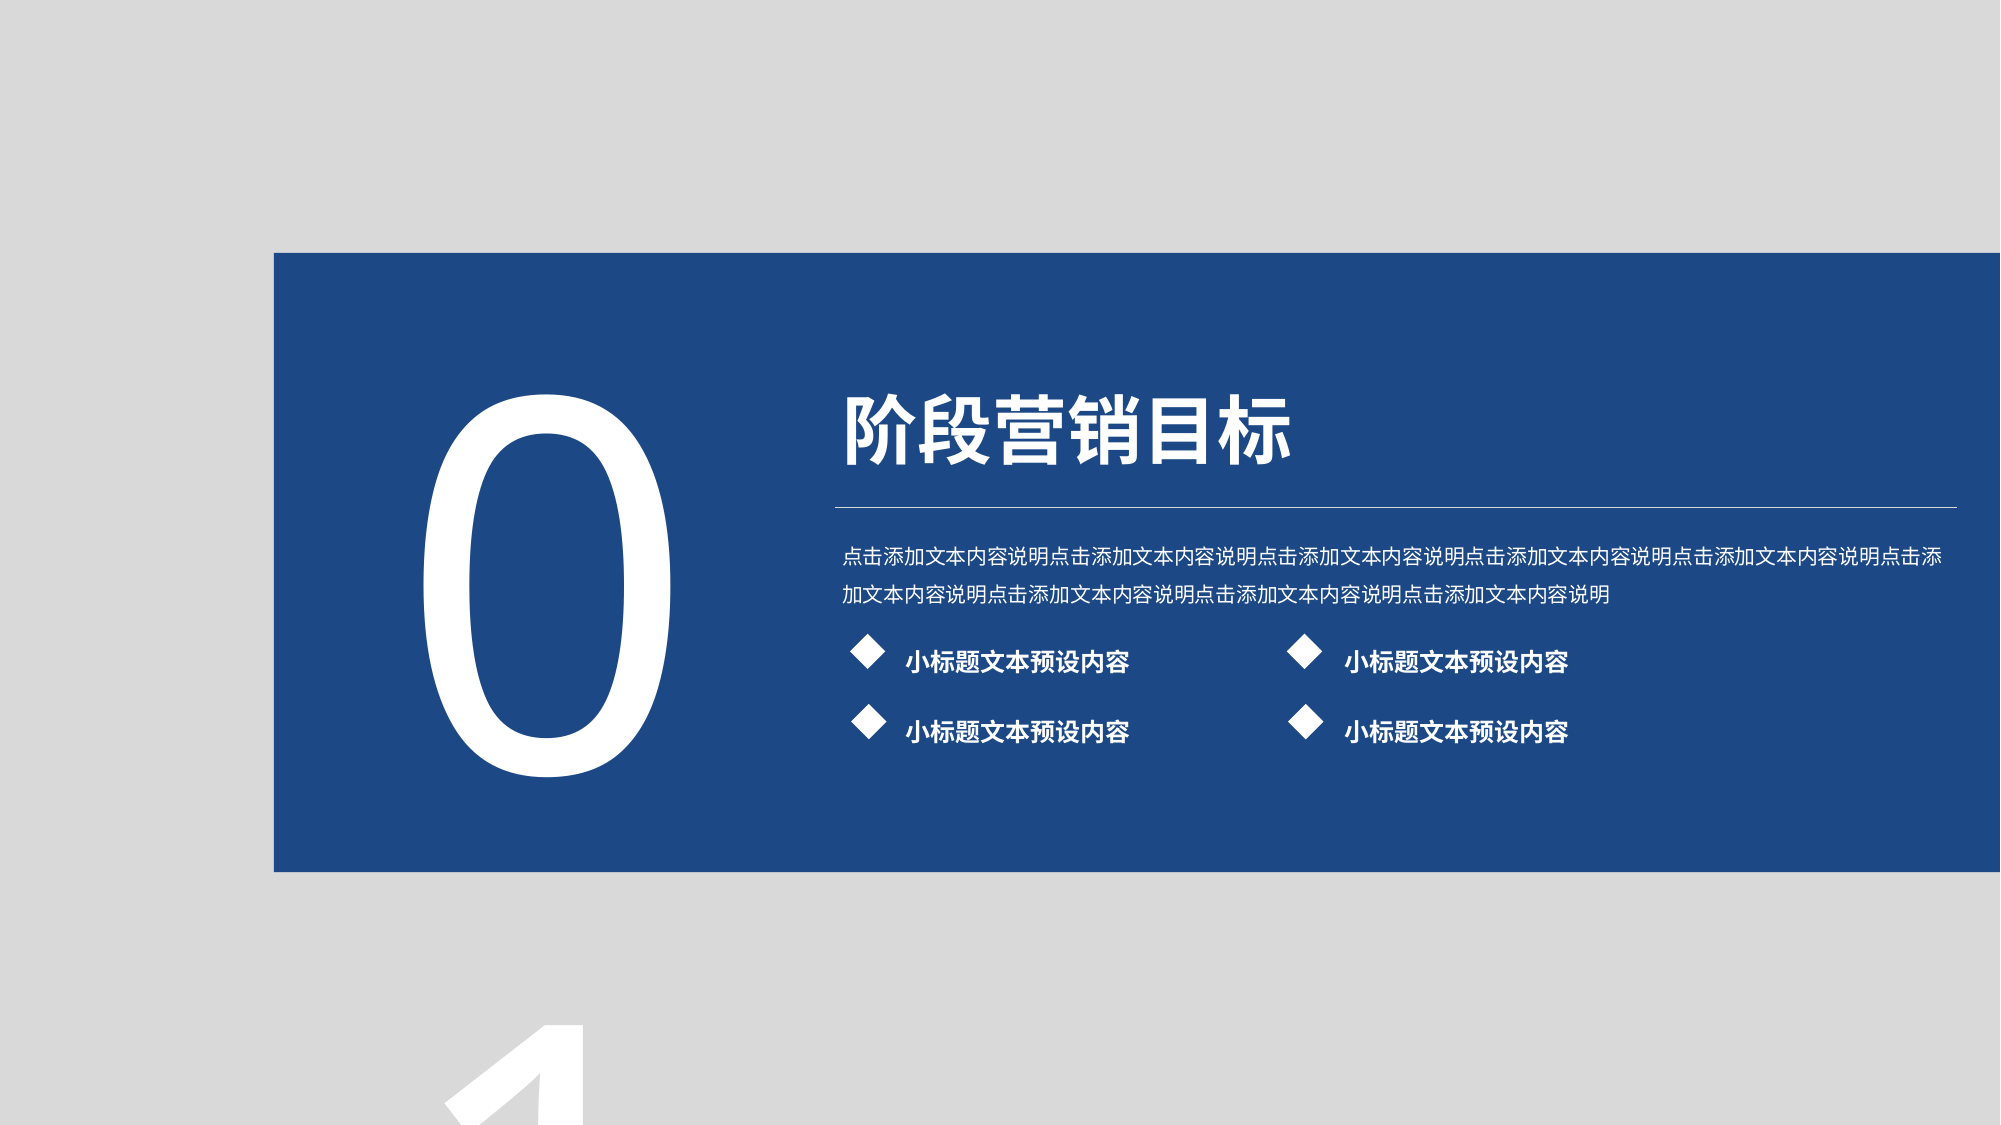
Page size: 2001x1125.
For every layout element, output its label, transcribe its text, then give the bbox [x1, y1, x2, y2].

text_box 01 [272, 244, 823, 1125]
text_box 阶段营销目标 [827, 376, 1375, 481]
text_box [1286, 623, 1671, 679]
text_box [851, 694, 1231, 750]
text_box [823, 252, 2000, 873]
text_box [1288, 694, 1671, 750]
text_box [849, 623, 1231, 679]
text_box 点击添加文本内容说明点击添加文本内容说明点击添加文本内容说明点击添加文本内容说明点击添加文本内容说明点击添加文本内容说明点击添加文本内容说明点击添加文本内容说明点击添加文本内容说明 [827, 524, 1967, 614]
